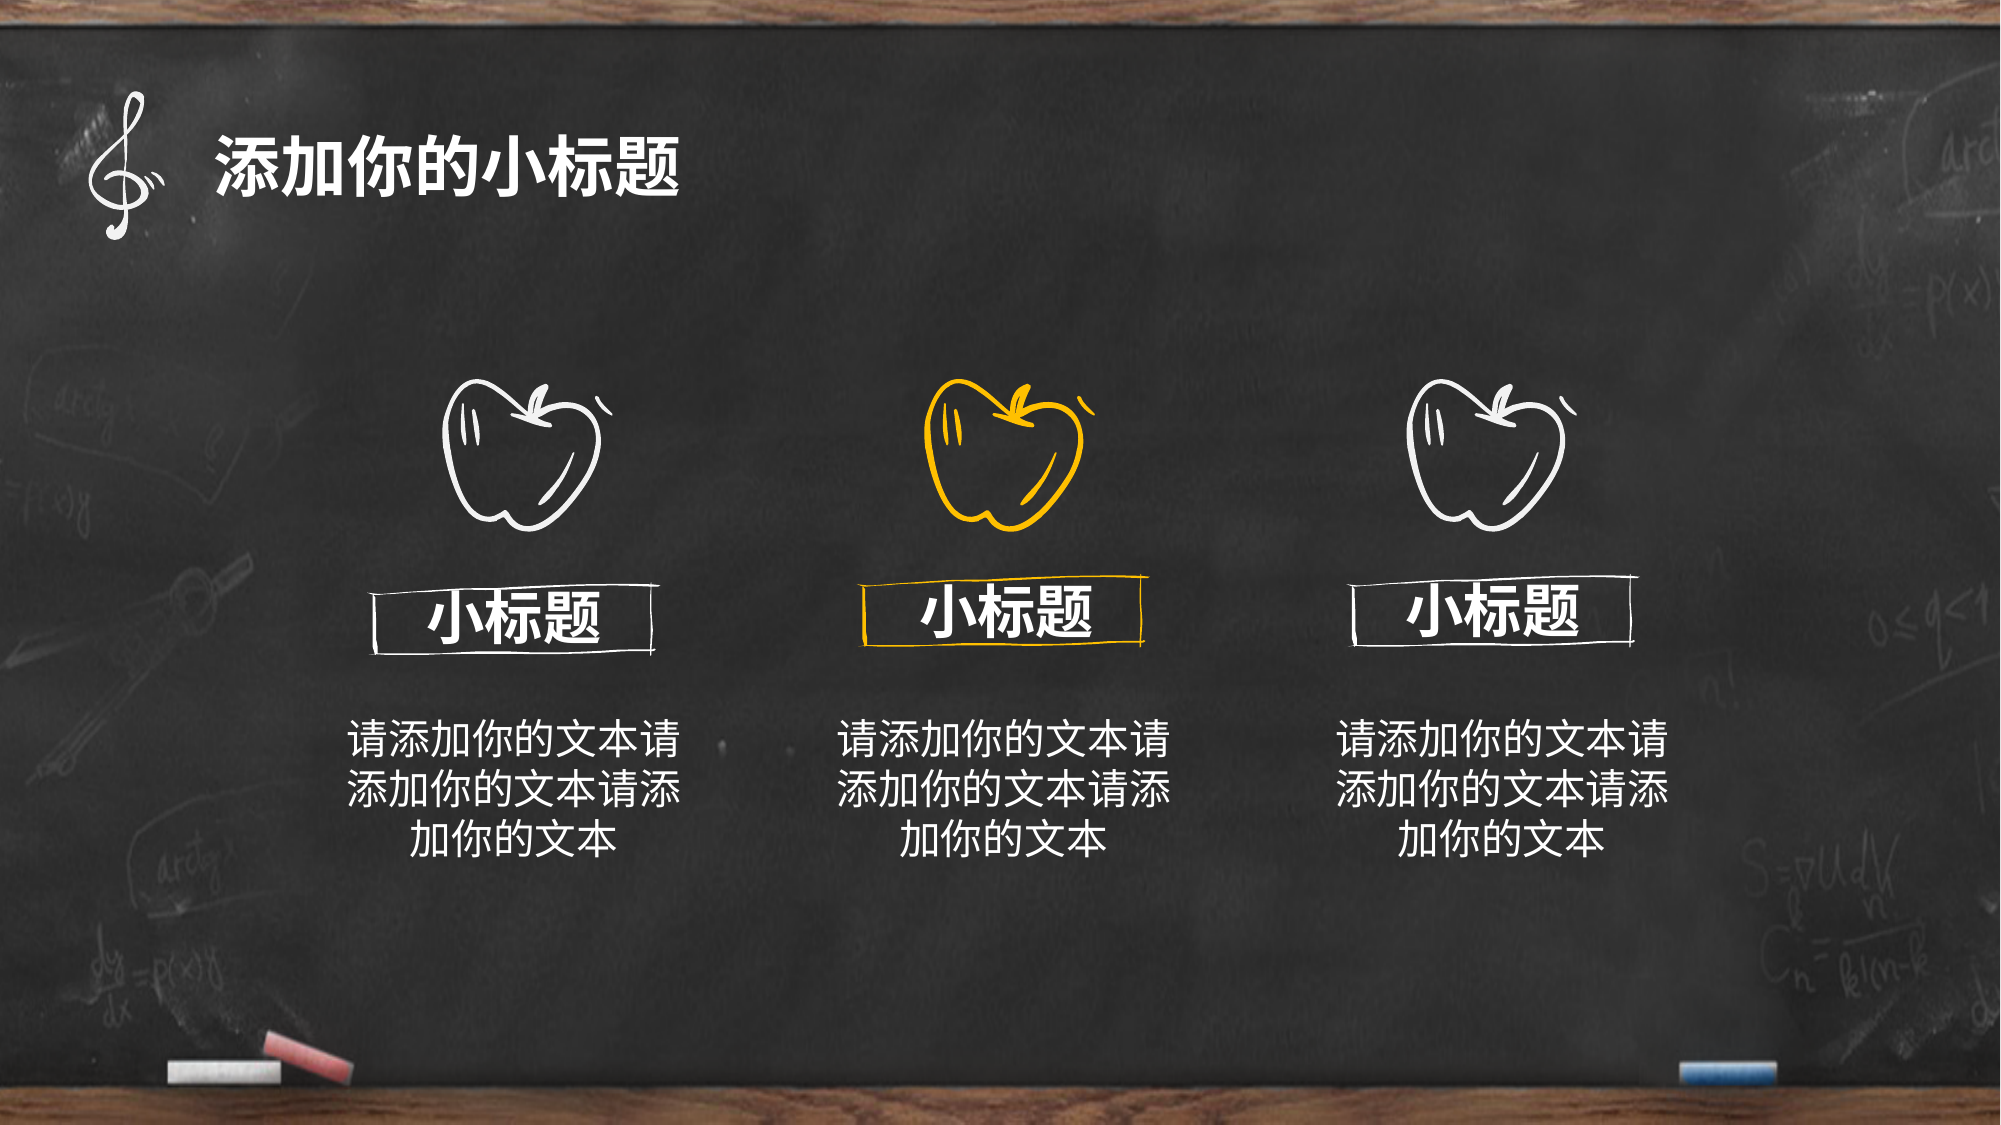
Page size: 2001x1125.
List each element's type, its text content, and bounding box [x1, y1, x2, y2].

text_box 请添加你的文本请添加你的文本请添加你的文本 [811, 705, 1196, 871]
text_box [856, 581, 926, 647]
text_box [1581, 573, 1640, 648]
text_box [923, 376, 1096, 535]
text_box 添加你的小标题 [214, 124, 682, 205]
text_box 请添加你的文本请添加你的文本请添加你的文本 [1309, 705, 1695, 871]
text_box [367, 582, 661, 656]
text_box [1346, 582, 1565, 647]
text_box [1094, 573, 1151, 648]
text_box 小标题 [426, 581, 602, 652]
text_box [85, 90, 169, 242]
picture [0, 0, 2001, 1125]
text_box 请添加你的文本请添加你的文本请添加你的文本 [321, 705, 707, 871]
text_box 小标题 [919, 575, 1094, 646]
text_box 小标题 [1405, 574, 1581, 645]
